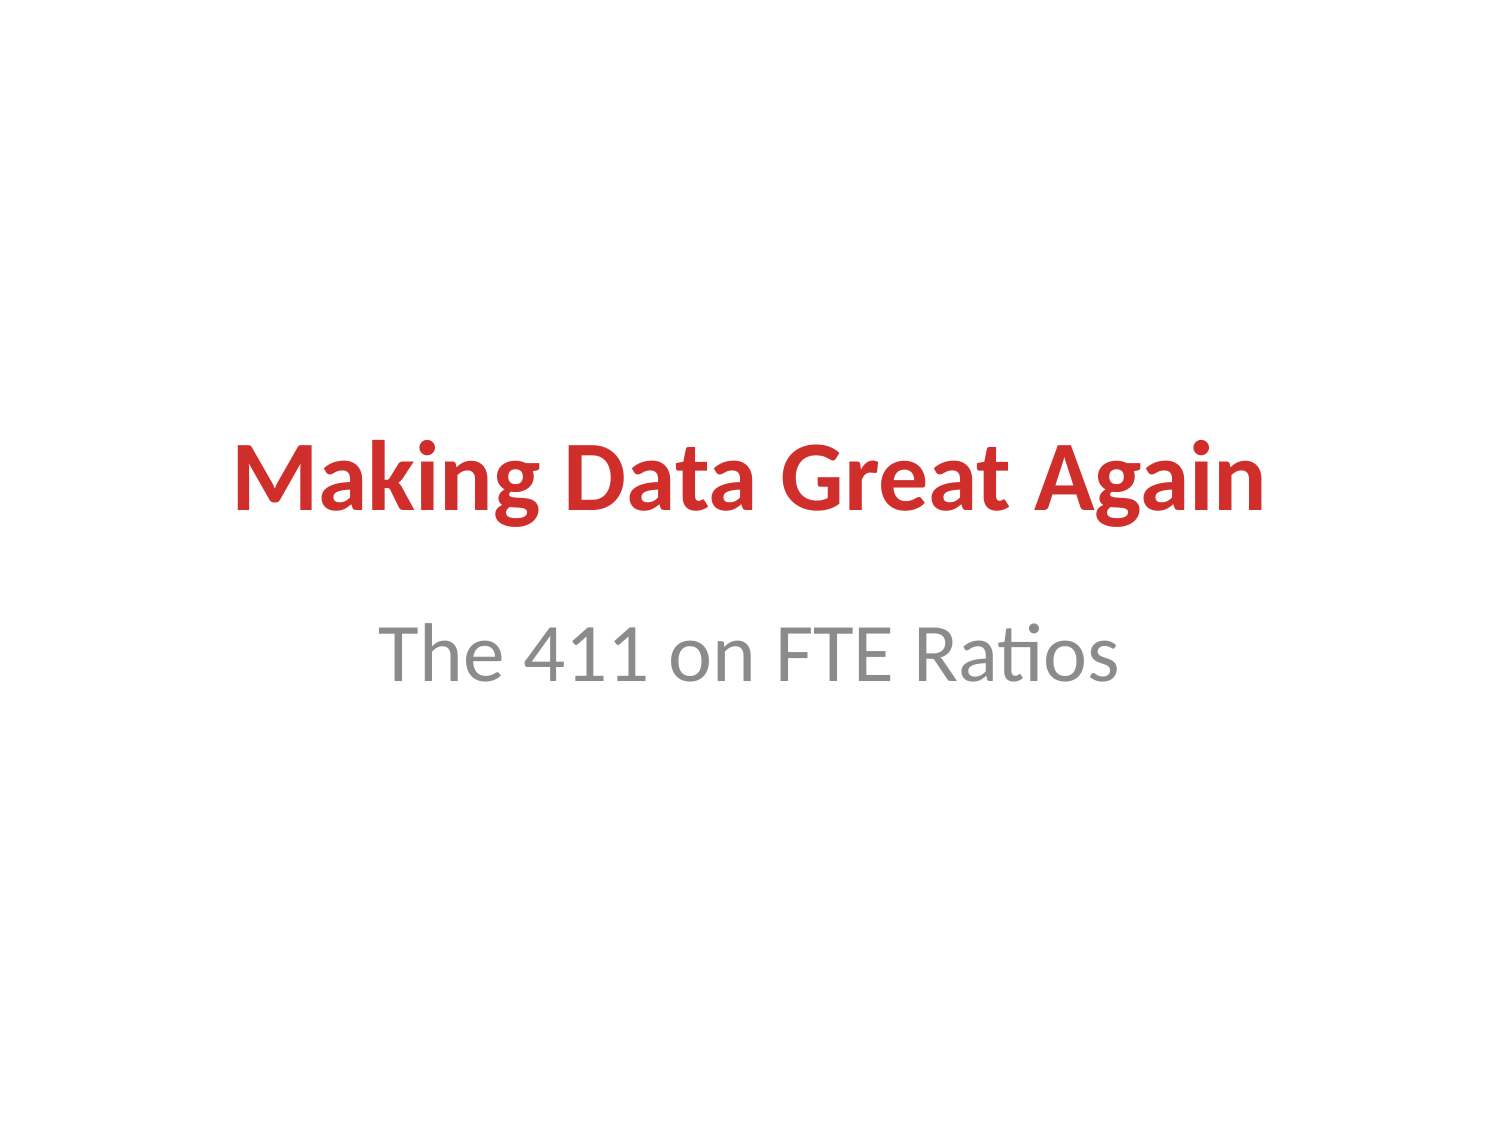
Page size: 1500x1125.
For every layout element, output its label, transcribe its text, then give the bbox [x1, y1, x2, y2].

subtitle The 411 on FTE Ratios [225, 590, 1275, 925]
title Making Data Great Again [112, 349, 1388, 591]
